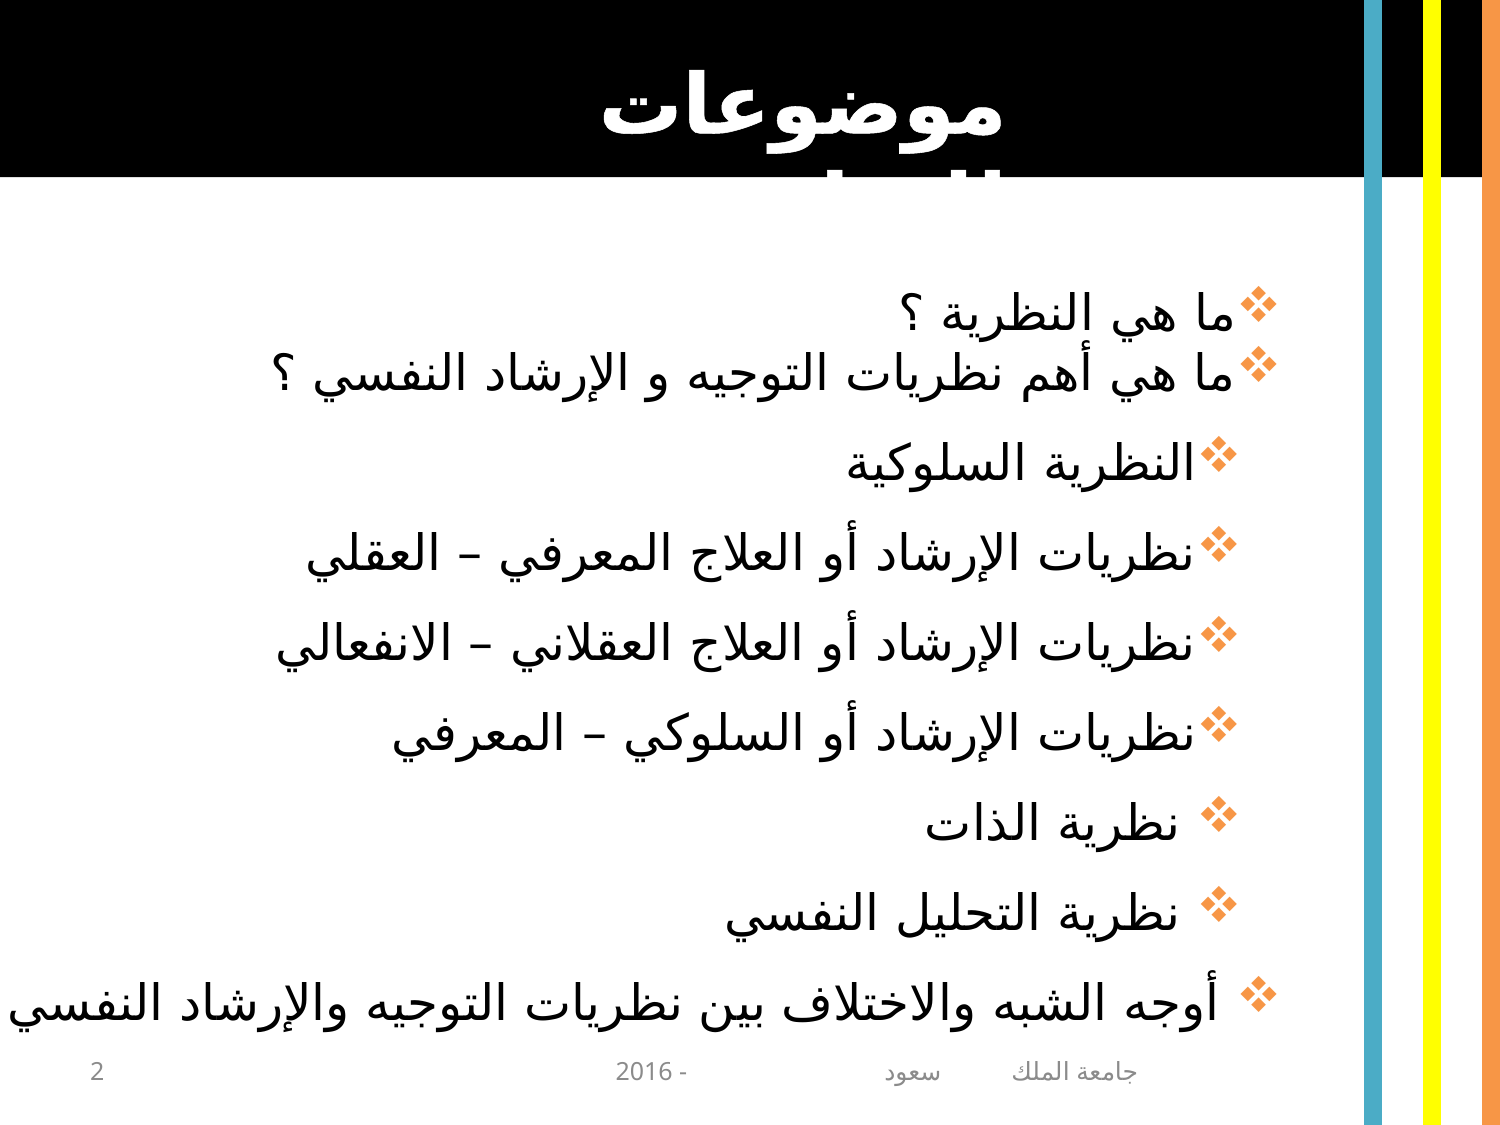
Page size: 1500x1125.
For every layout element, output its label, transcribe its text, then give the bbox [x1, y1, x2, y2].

slide_number 2 [75, 1042, 425, 1103]
text_box [1480, 0, 1500, 1125]
text_box [1384, 0, 1421, 179]
text_box ما هي النظرية ؟ ما هي أهم نظريات التوجيه و الإرشاد النفسي ؟ النظرية السلوكية نظريات الإرشاد أو العلاج المعرفي – العقلي نظريات الإرشاد أو العلاج العقلاني – الانفعالي نظريات الإرشاد أو السلوكي – المعرفي نظرية الذات نظرية التحليل النفسي أوجه الشبه والاختلاف بين نظريات التوجيه والإرشاد النفسي [0, 243, 1297, 986]
text_box [0, 0, 1362, 179]
text_box موضوعات للمناقشة [419, 42, 1022, 243]
text_box [1362, 0, 1384, 1125]
text_box [1443, 0, 1480, 179]
text_box [1421, 0, 1443, 1125]
footer جامعة الملك سعود - 2016 [512, 1042, 988, 1103]
